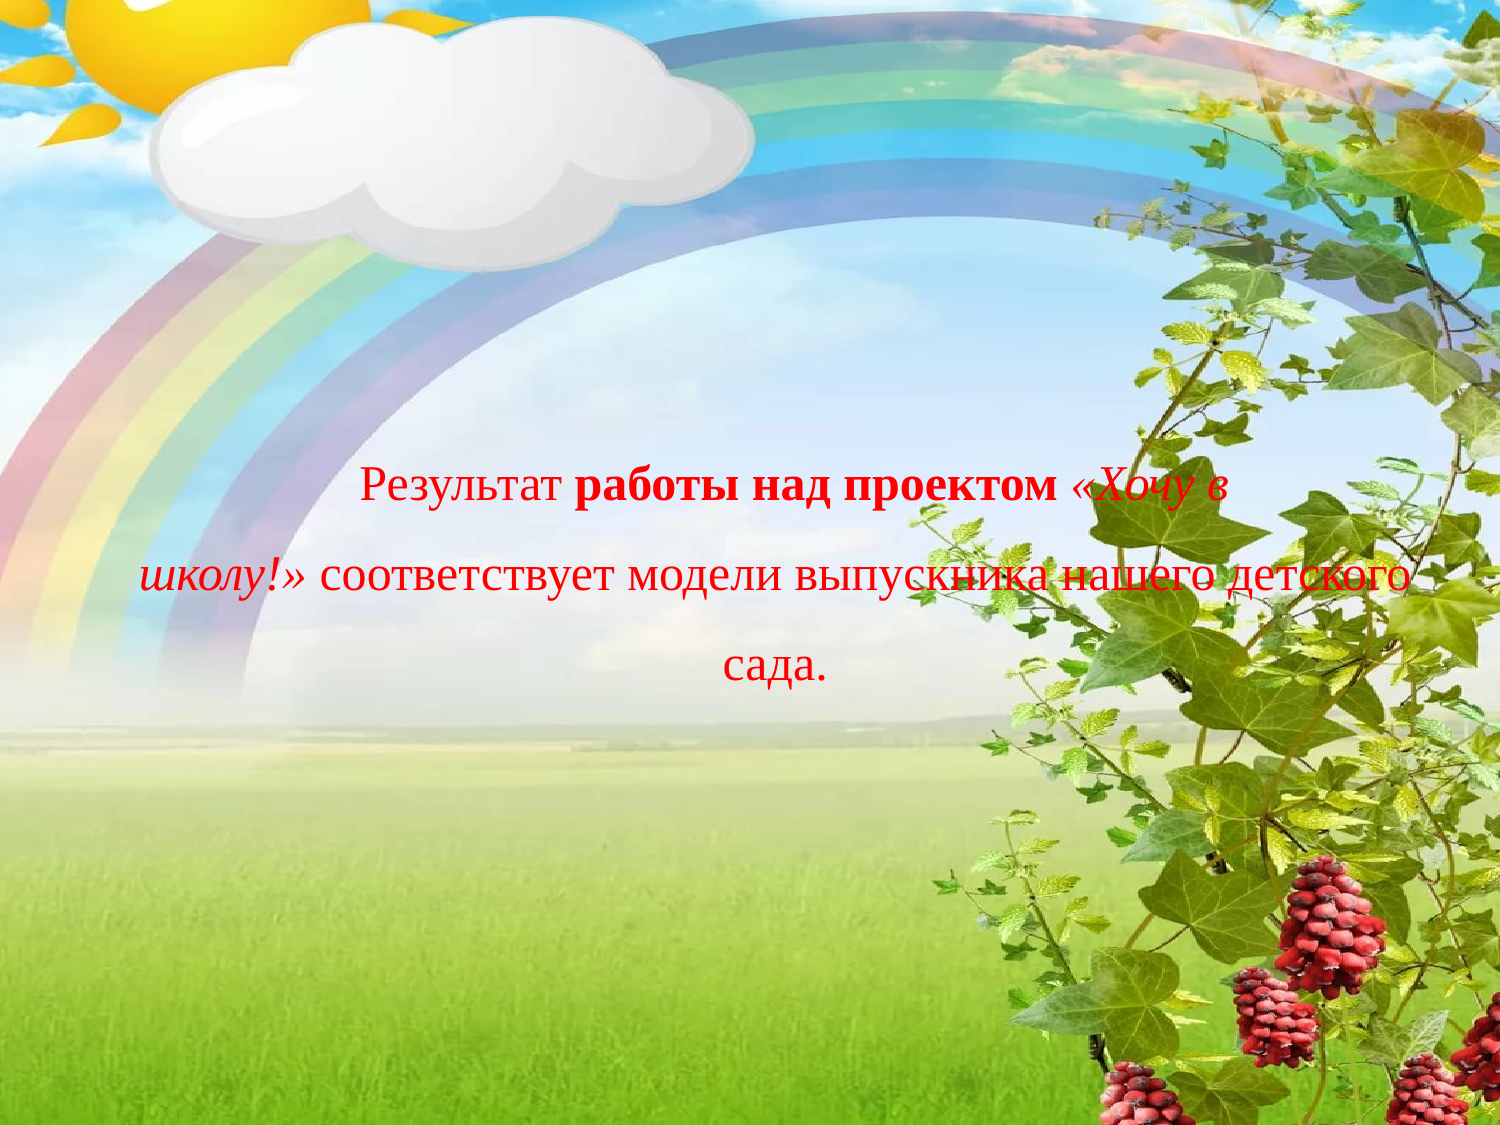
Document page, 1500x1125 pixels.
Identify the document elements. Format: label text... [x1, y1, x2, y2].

title Результат работы над проектом «Хочу в школу!» соответствует модели выпускника нашего детского сада. [100, 491, 1451, 680]
picture [0, 0, 1500, 1125]
